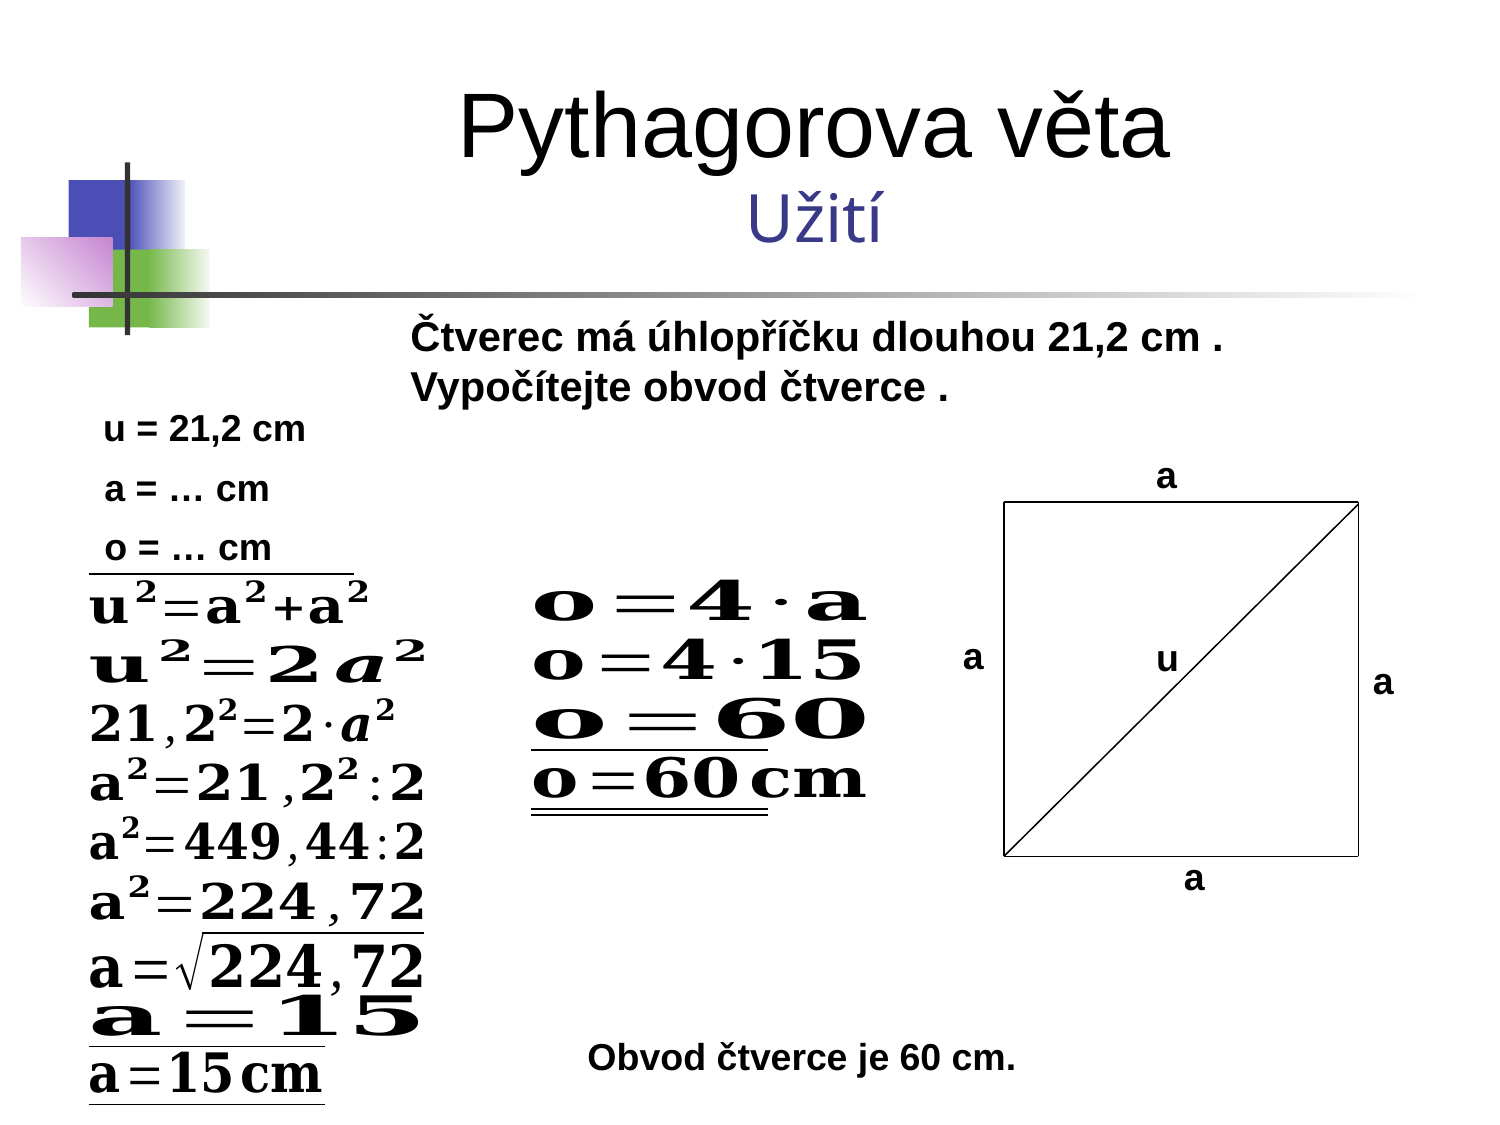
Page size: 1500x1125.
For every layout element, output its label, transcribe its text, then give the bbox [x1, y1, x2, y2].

text_box u = 21,2 cm [88, 397, 368, 457]
text_box Obvod čtverce je 60 cm. [572, 1025, 1081, 1086]
text_box Pythagorova věta Užití [206, 58, 1424, 263]
text_box a [1169, 866, 1211, 906]
text_box a = … cm [89, 456, 286, 515]
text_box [1003, 504, 1359, 857]
text_box a [1141, 443, 1183, 500]
text_box Čtverec má úhlopříčku dlouhou 21,2 cm . Vypočítejte obvod čtverce . [395, 302, 1307, 418]
text_box o = … cm [89, 515, 288, 573]
text_box a [1364, 649, 1400, 710]
text_box a [948, 624, 990, 685]
